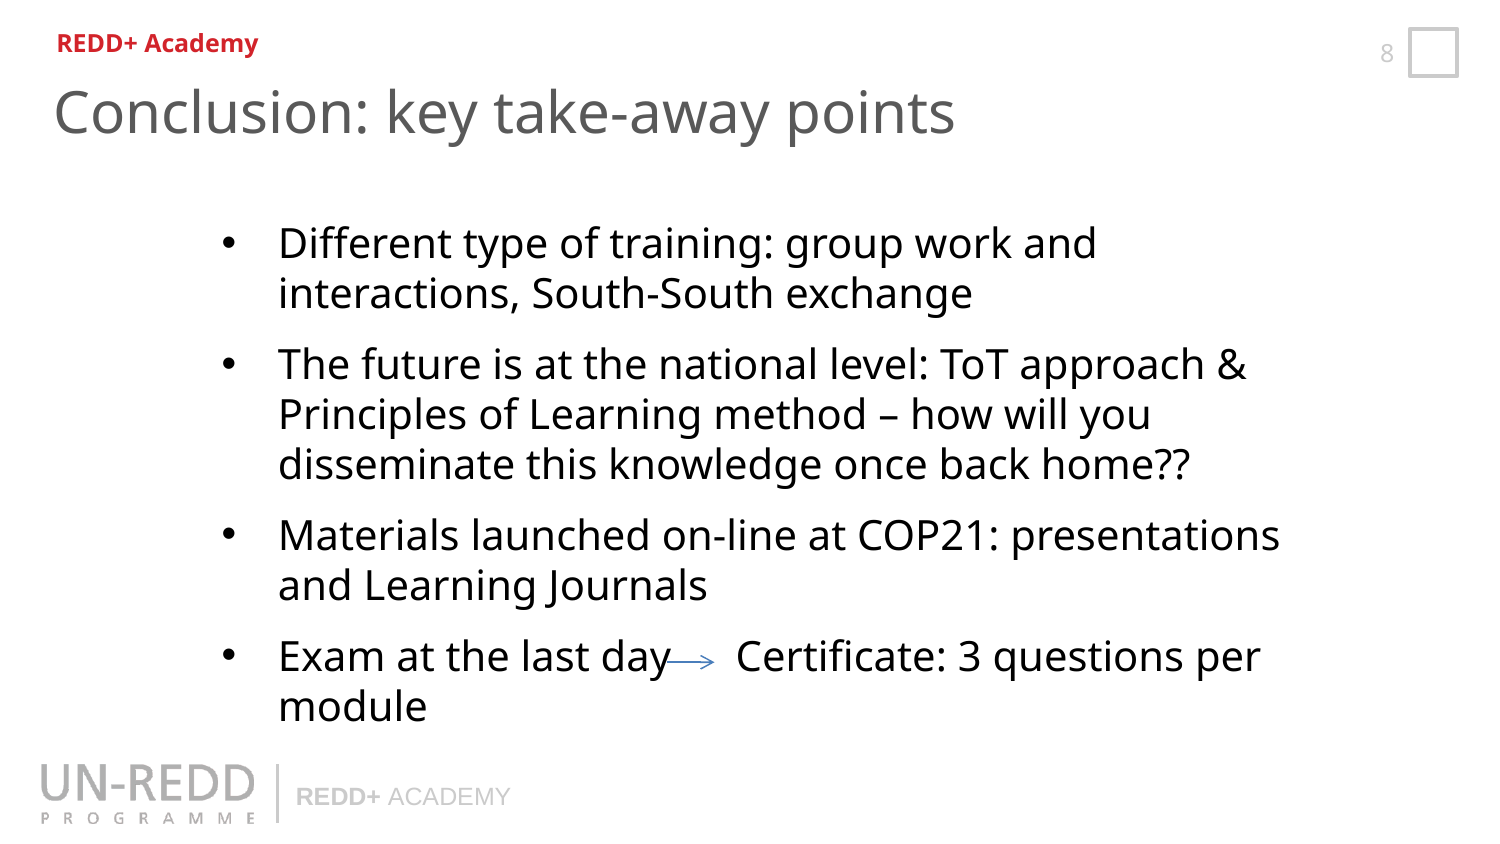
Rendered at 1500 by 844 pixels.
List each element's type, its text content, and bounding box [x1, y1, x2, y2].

list Different type of training: group work and interactions, South-South exchange The future is at the national level: ToT approach & Principles of Learning method – how will you disseminate this knowledge once back home?? Materials launched on-line at COP21: presentations and Learning Journals Exam at the last day Certificate: 3 questions per module [206, 209, 1329, 753]
list REDD+ Academy [41, 20, 821, 68]
list Conclusion: key take-away points [38, 67, 1294, 186]
picture [41, 764, 254, 824]
